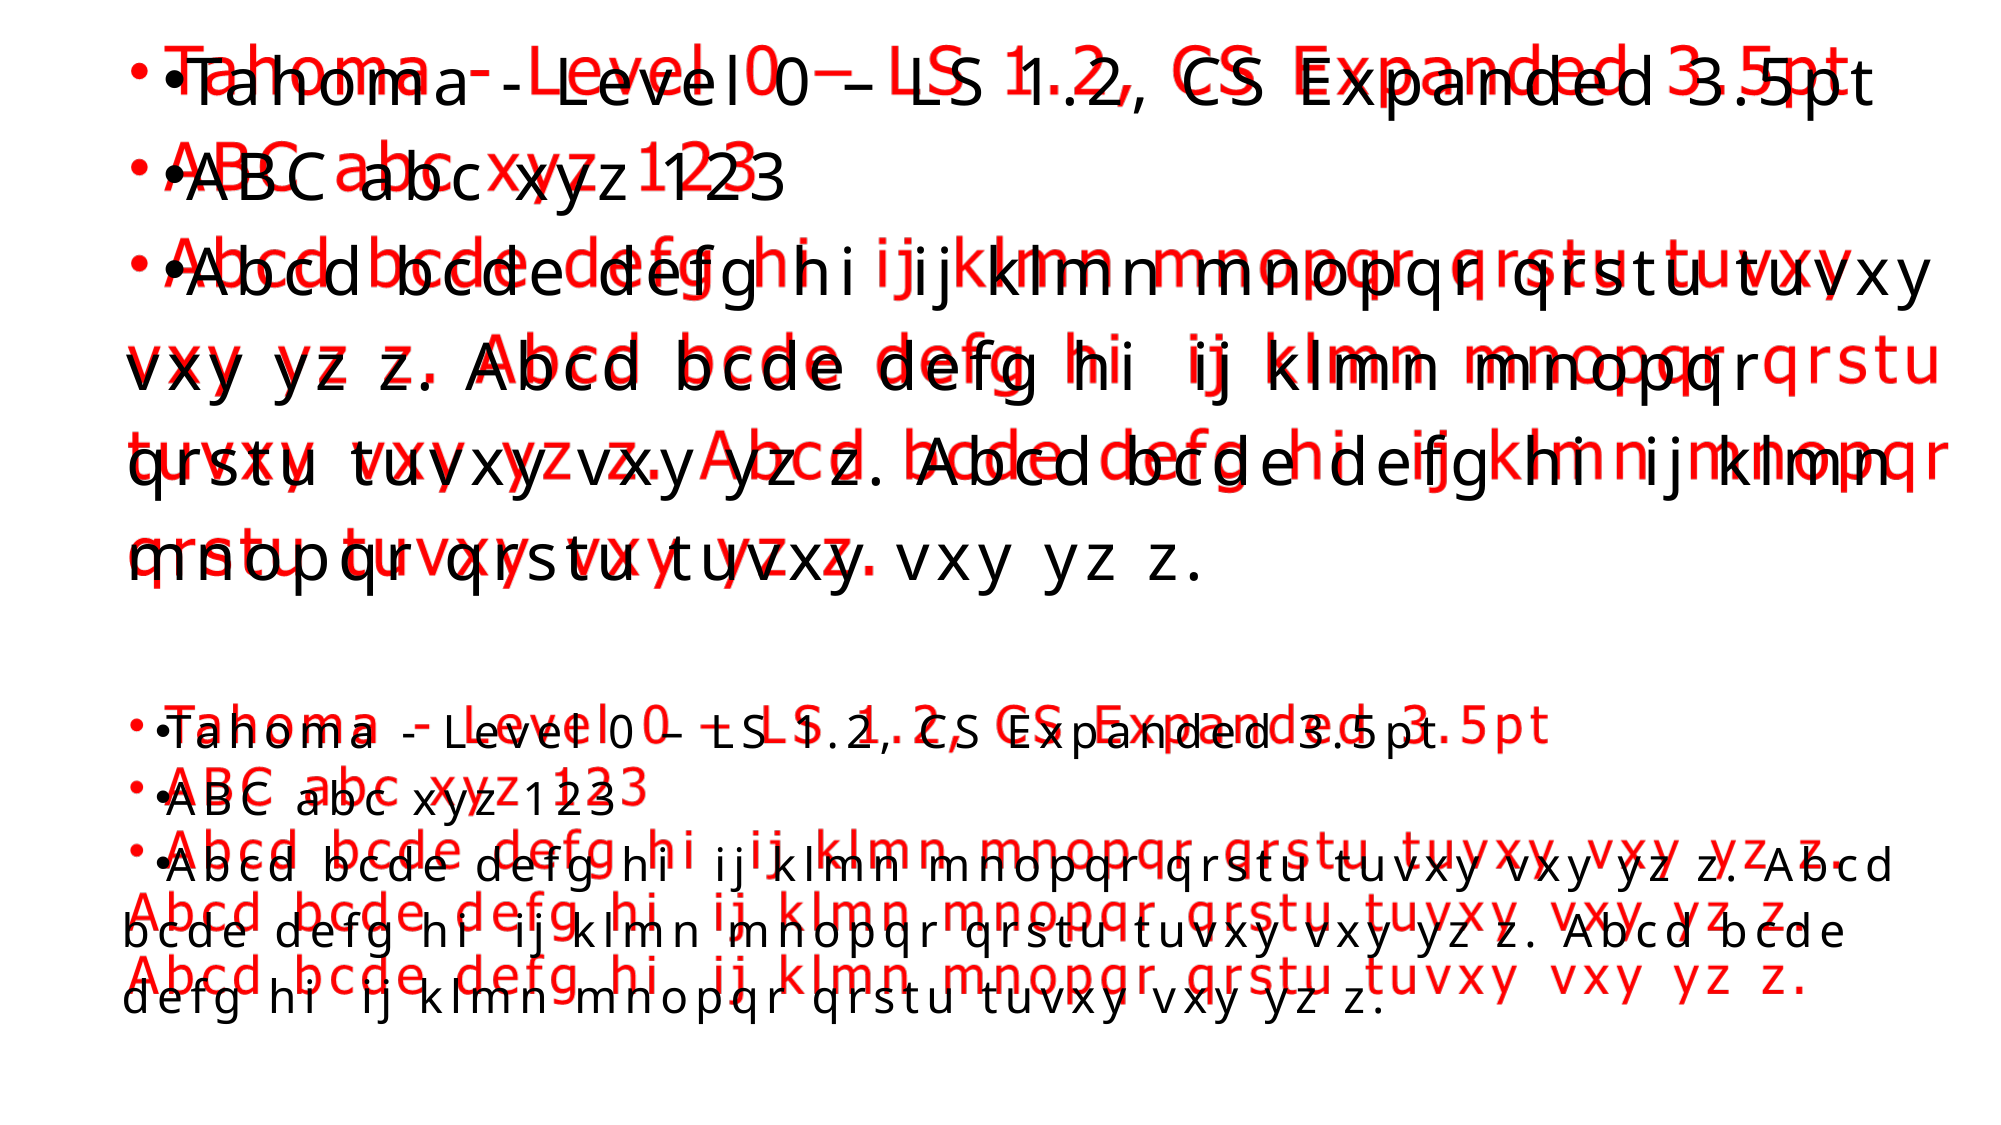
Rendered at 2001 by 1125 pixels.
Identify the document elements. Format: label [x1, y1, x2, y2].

picture [74, 676, 1973, 1036]
picture [74, 8, 1996, 630]
